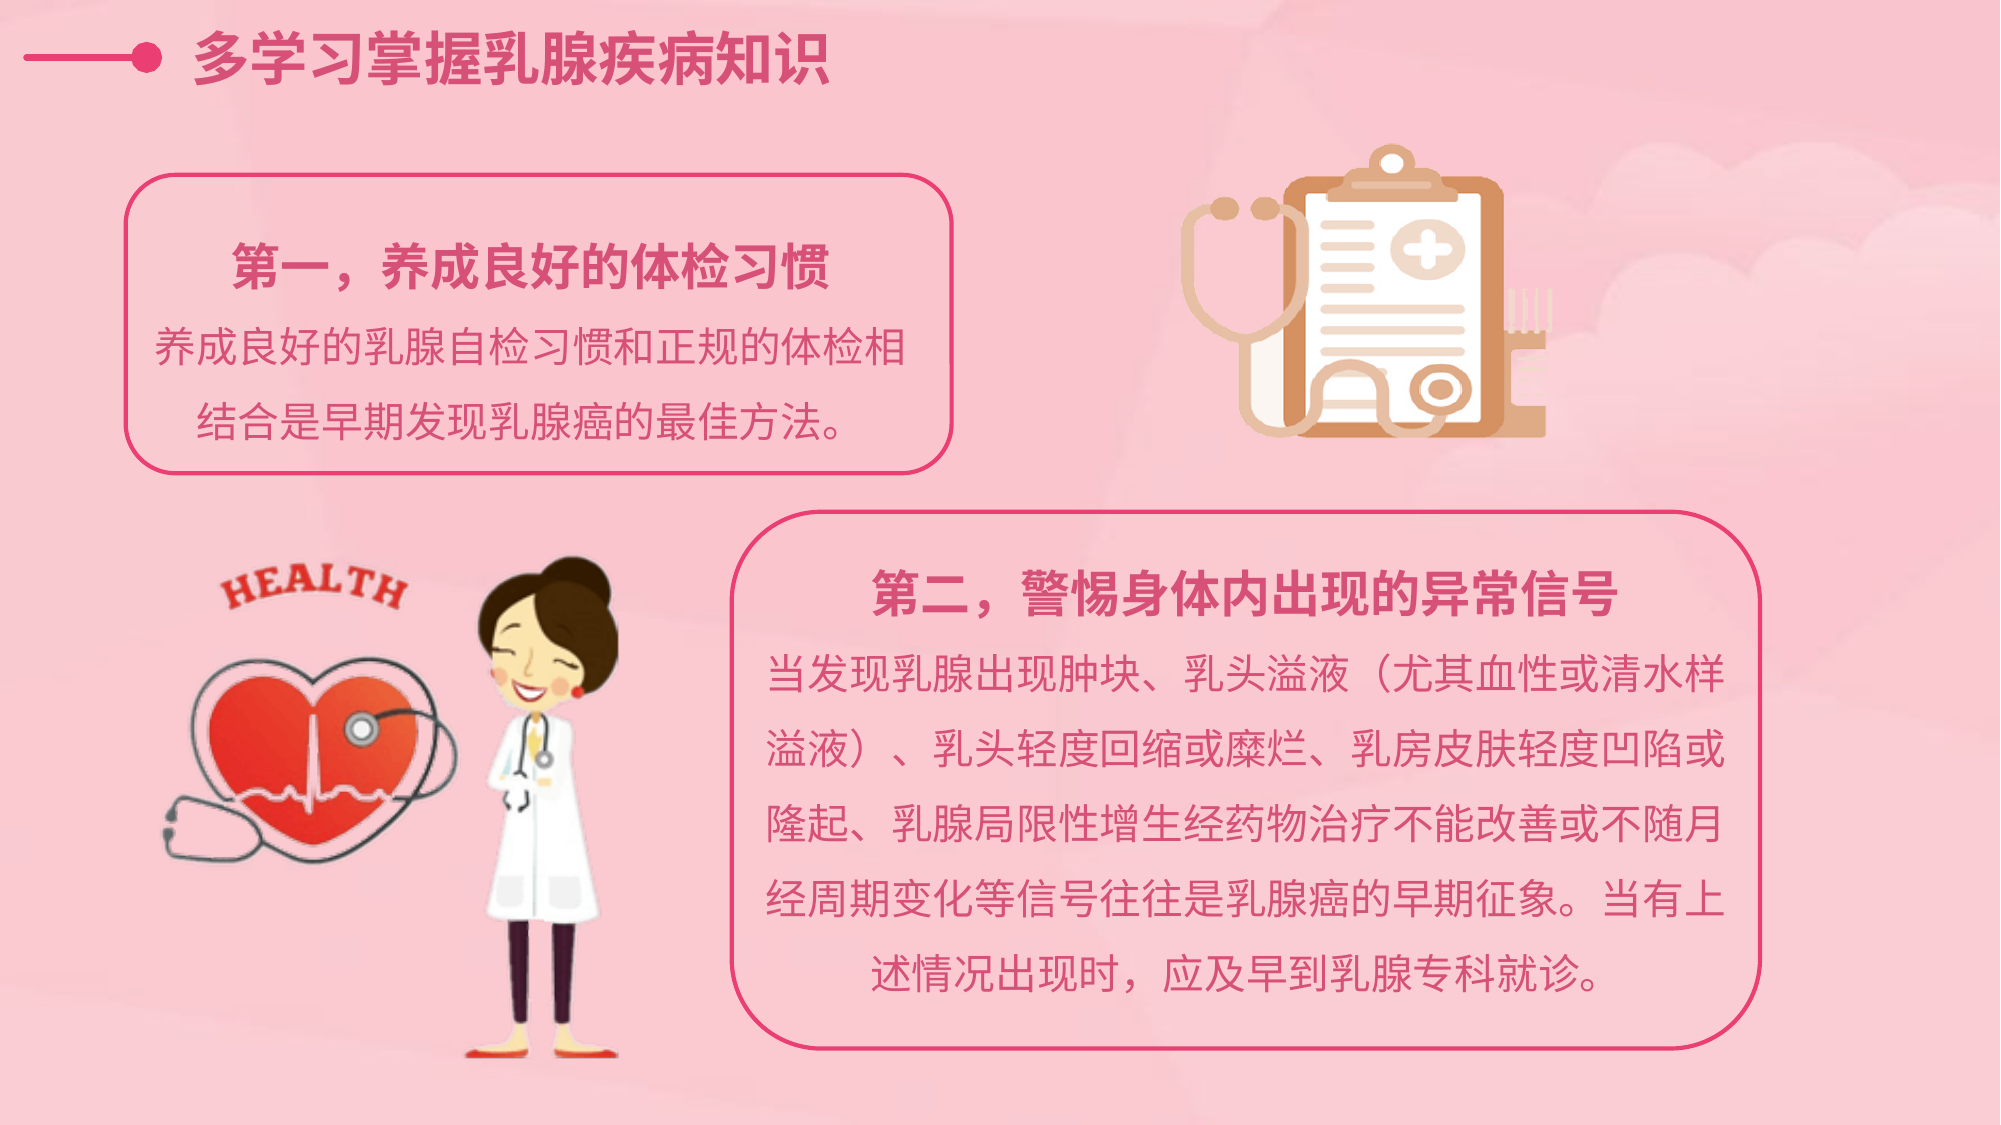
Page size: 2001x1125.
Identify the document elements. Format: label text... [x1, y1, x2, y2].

picture [146, 547, 642, 1069]
picture [1167, 128, 1569, 456]
text_box 多学习掌握乳腺疾病知识 [176, 14, 861, 100]
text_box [125, 174, 952, 474]
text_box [731, 511, 1760, 1049]
